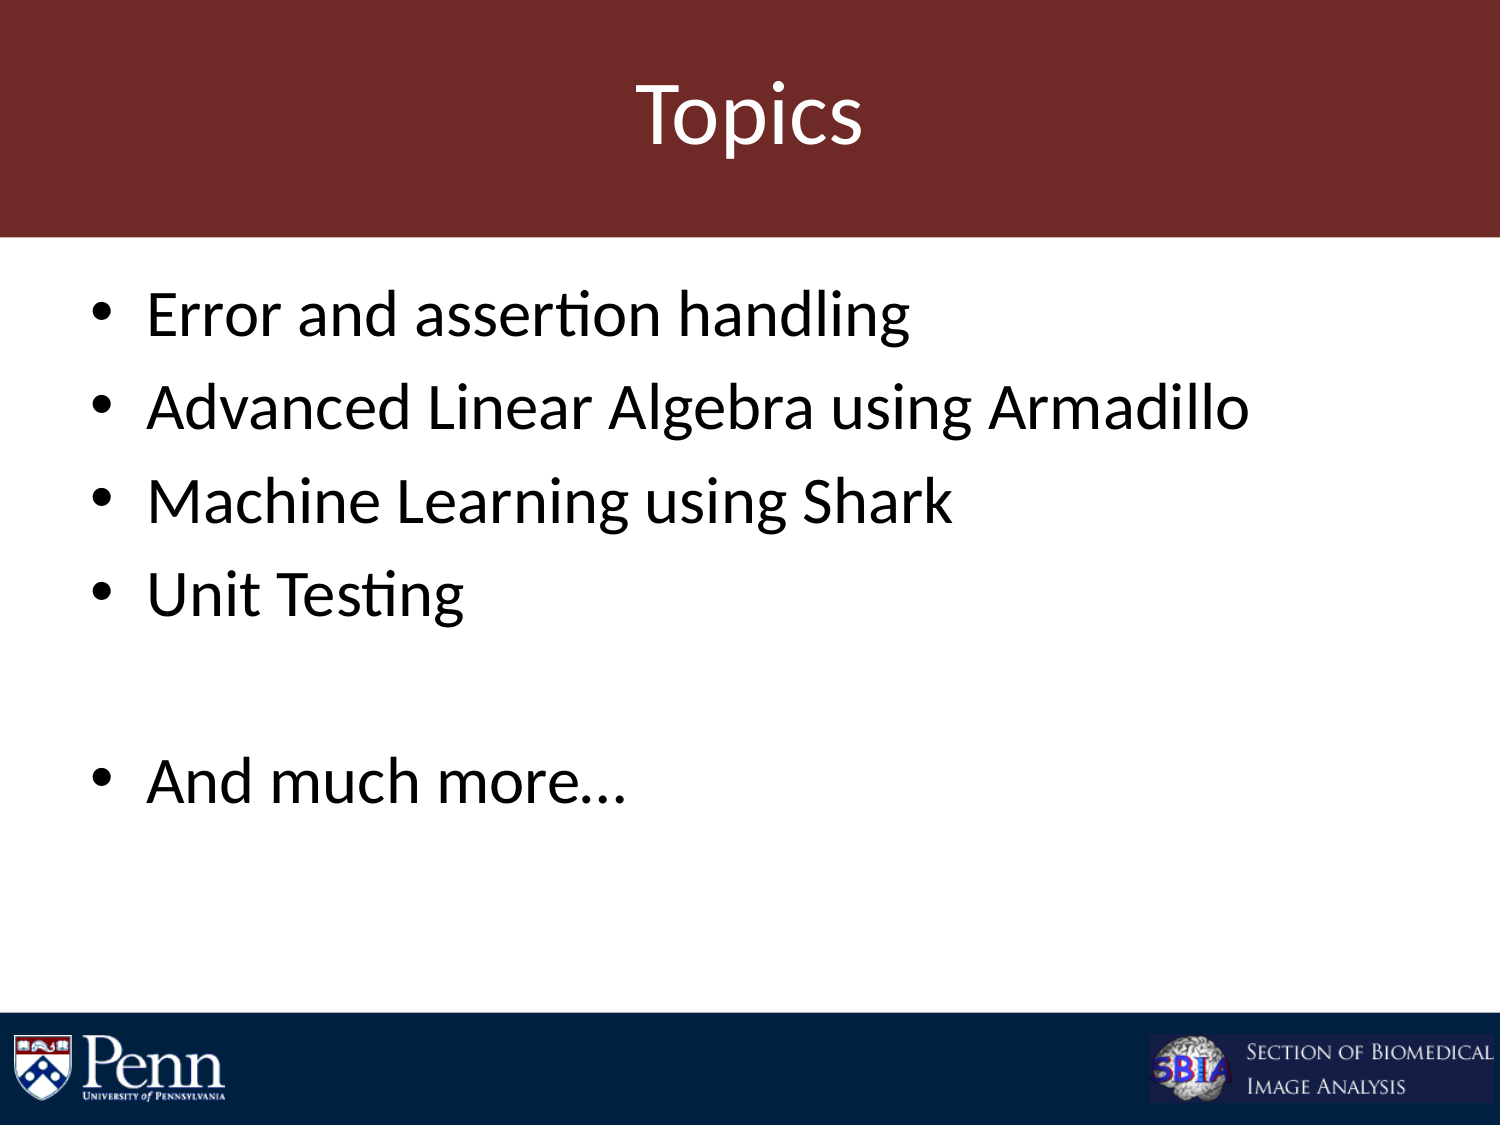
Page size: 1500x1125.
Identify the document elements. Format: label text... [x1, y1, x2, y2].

list Error and assertion handling Advanced Linear Algebra using Armadillo Machine Learning using Shark Unit Testing And much more… [75, 262, 1425, 1013]
picture [1149, 1034, 1494, 1103]
picture [14, 1035, 225, 1102]
title Topics [75, 45, 1425, 238]
